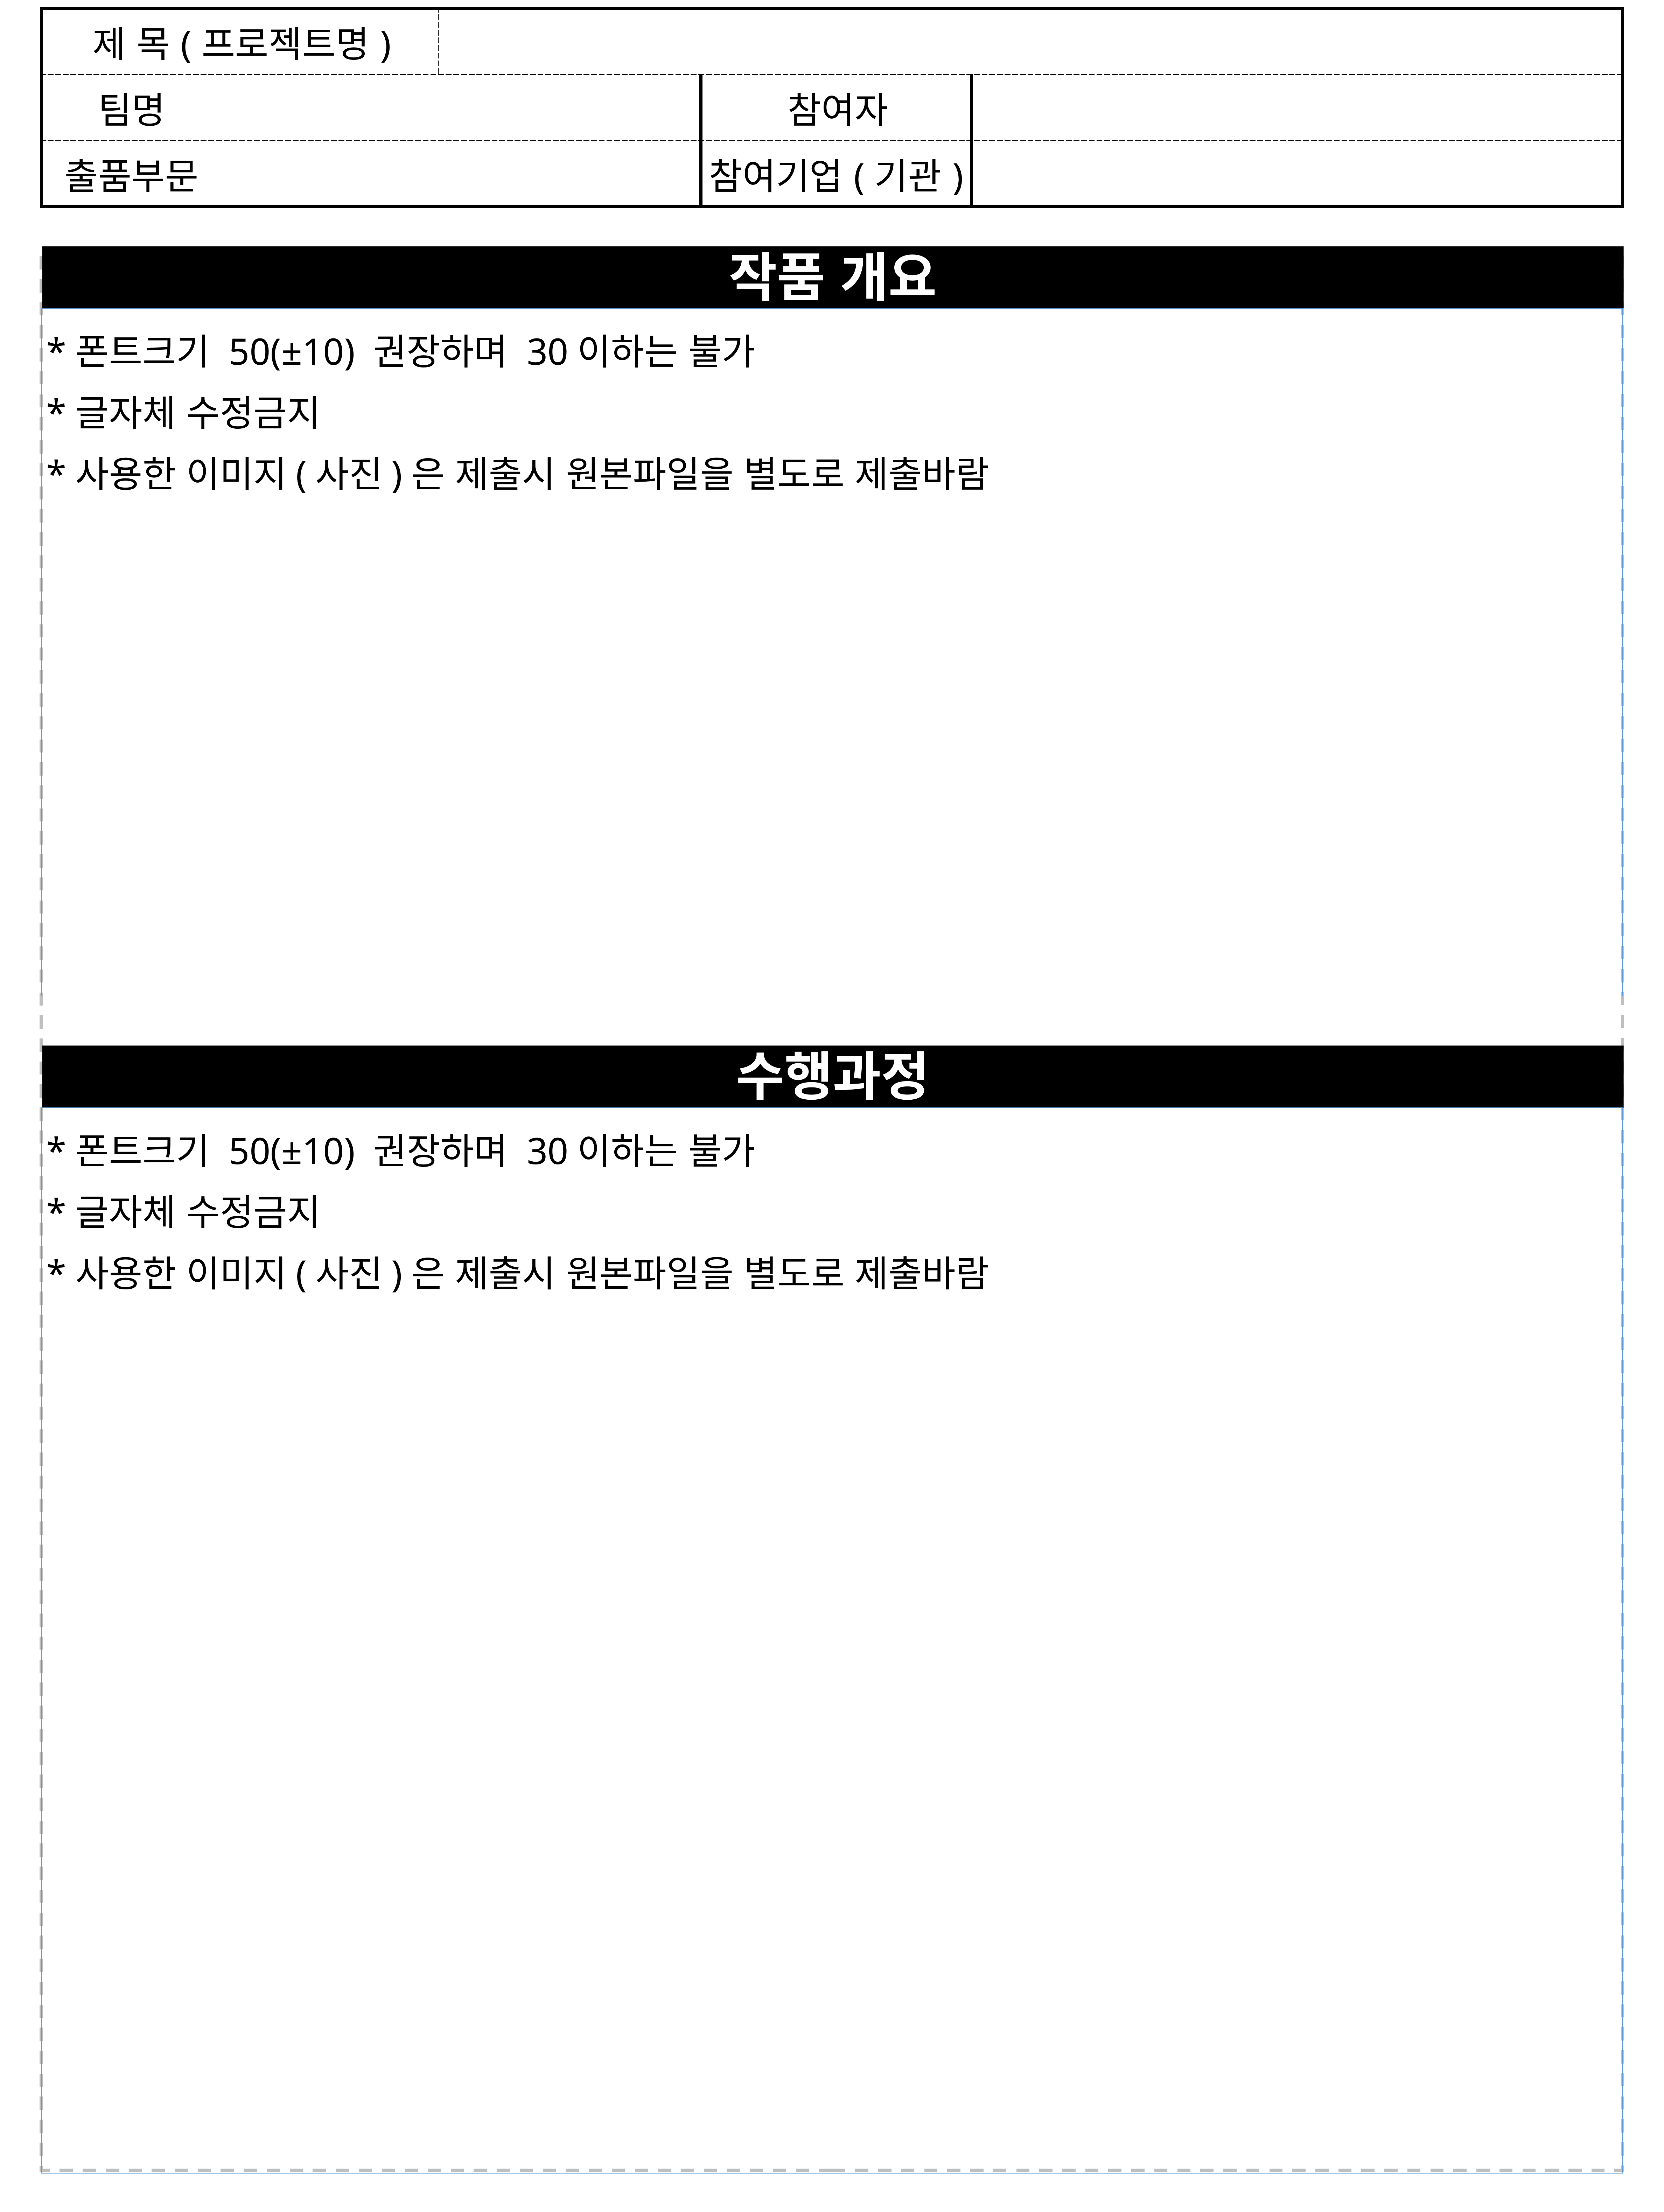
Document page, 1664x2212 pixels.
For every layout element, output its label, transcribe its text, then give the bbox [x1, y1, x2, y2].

text_box *폰트크기 50(±10) 권장하며 30이하는 불가 *글자체 수정금지 *사용한 이미지(사진)은 제출시 원본파일을 별도로 제출바람 [41, 308, 1623, 996]
table_cell [218, 75, 699, 141]
table_cell [218, 141, 699, 205]
table_cell 팀명 [43, 75, 218, 141]
text_box *폰트크기 50(±10) 권장하며 30이하는 불가 *글자체 수정금지 *사용한 이미지(사진)은 제출시 원본파일을 별도로 제출바람 [41, 1107, 1623, 2174]
text_box 수행과정 [42, 1045, 1624, 1108]
table_cell 출품부문 [43, 141, 218, 205]
text_box 작품 개요 [42, 246, 1624, 309]
table_header 제 목(프로젝트명) [43, 10, 439, 75]
table_cell [973, 75, 1621, 141]
table_cell 참여기업(기관) [702, 141, 970, 205]
table_header [439, 10, 1621, 75]
table_cell 참여자 [702, 75, 970, 141]
table_cell [973, 141, 1621, 205]
